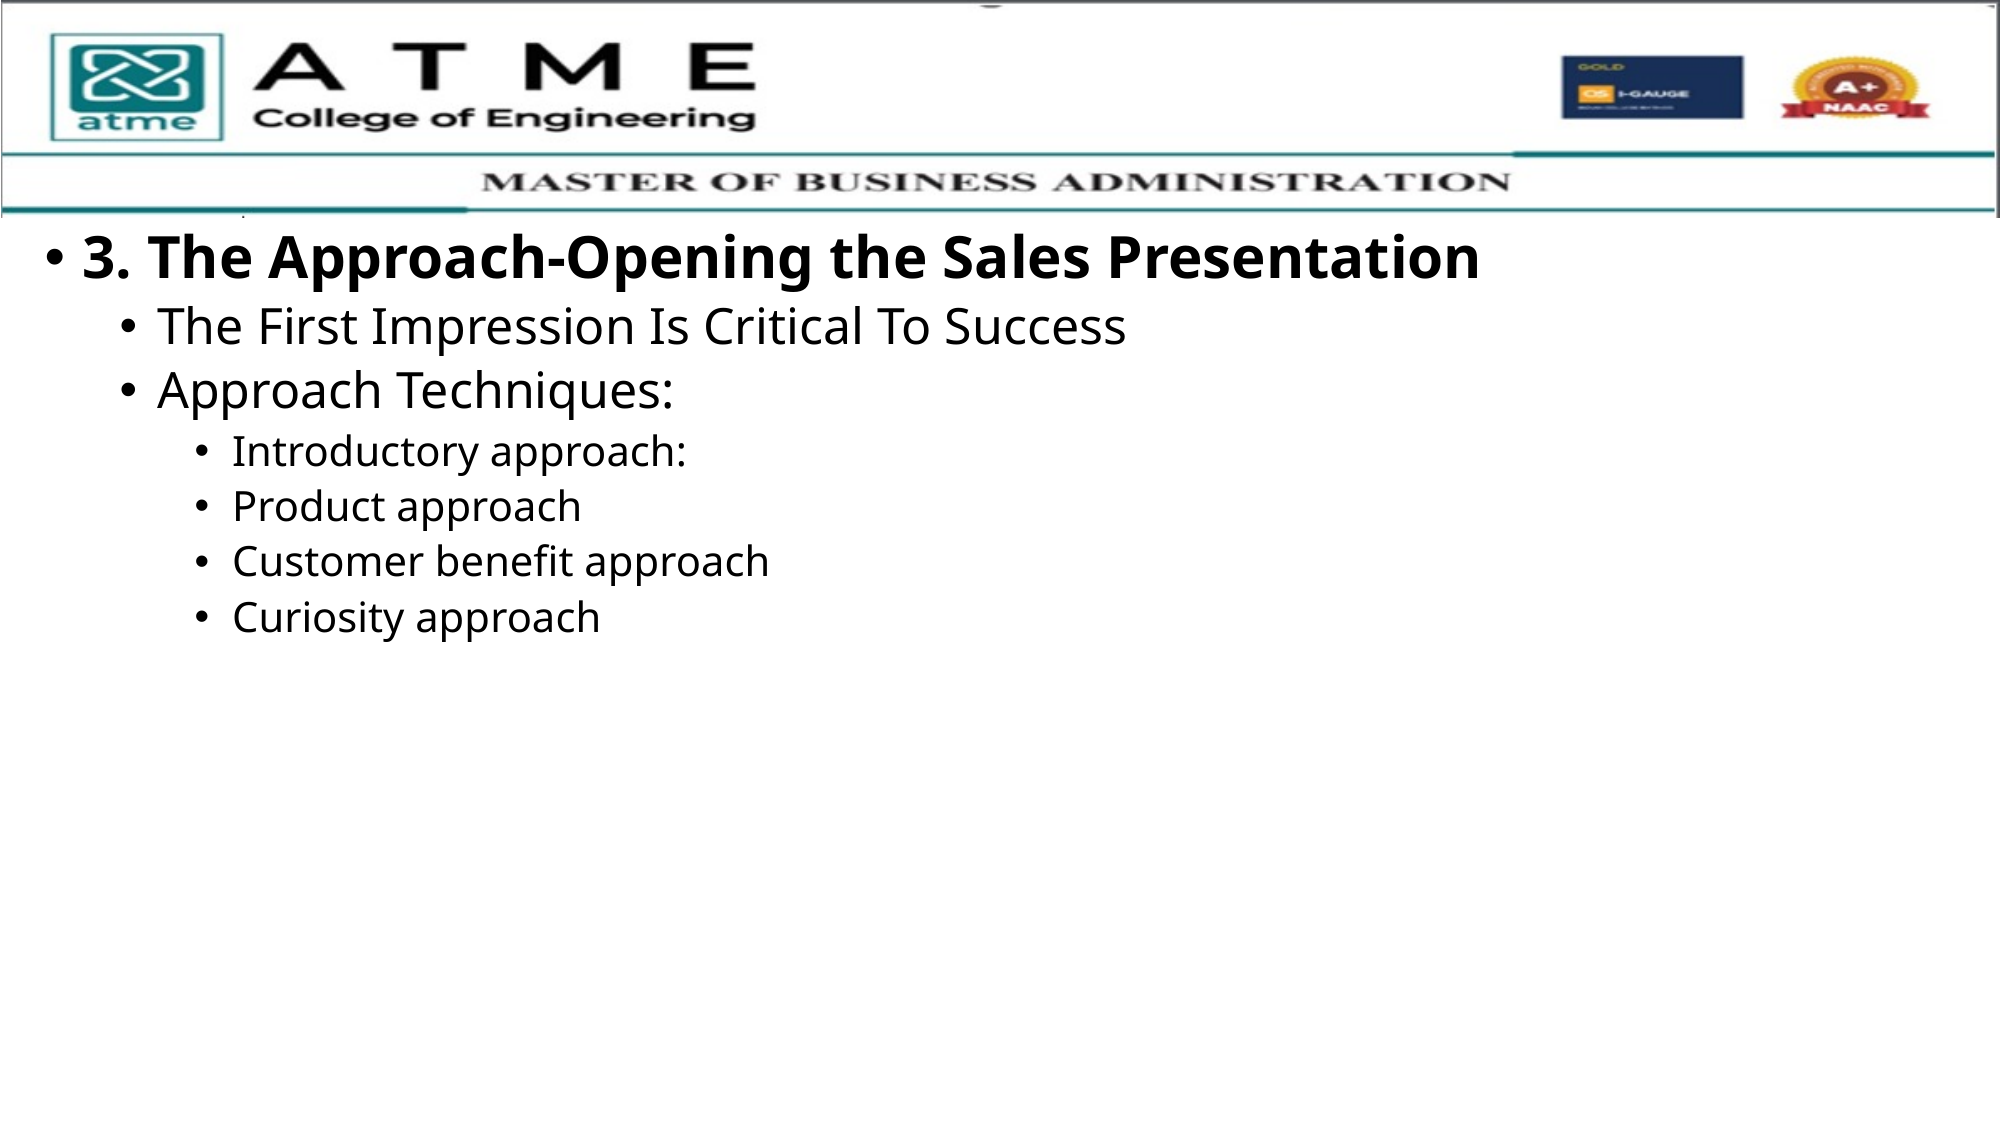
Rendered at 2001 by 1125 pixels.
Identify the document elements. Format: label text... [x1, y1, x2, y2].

list 3. The Approach-Opening the Sales Presentation The First Impression Is Critical To Success Approach Techniques: Introductory approach: Product approach Customer benefit approach Curiosity approach [29, 220, 1980, 1110]
picture [1, 0, 2000, 218]
